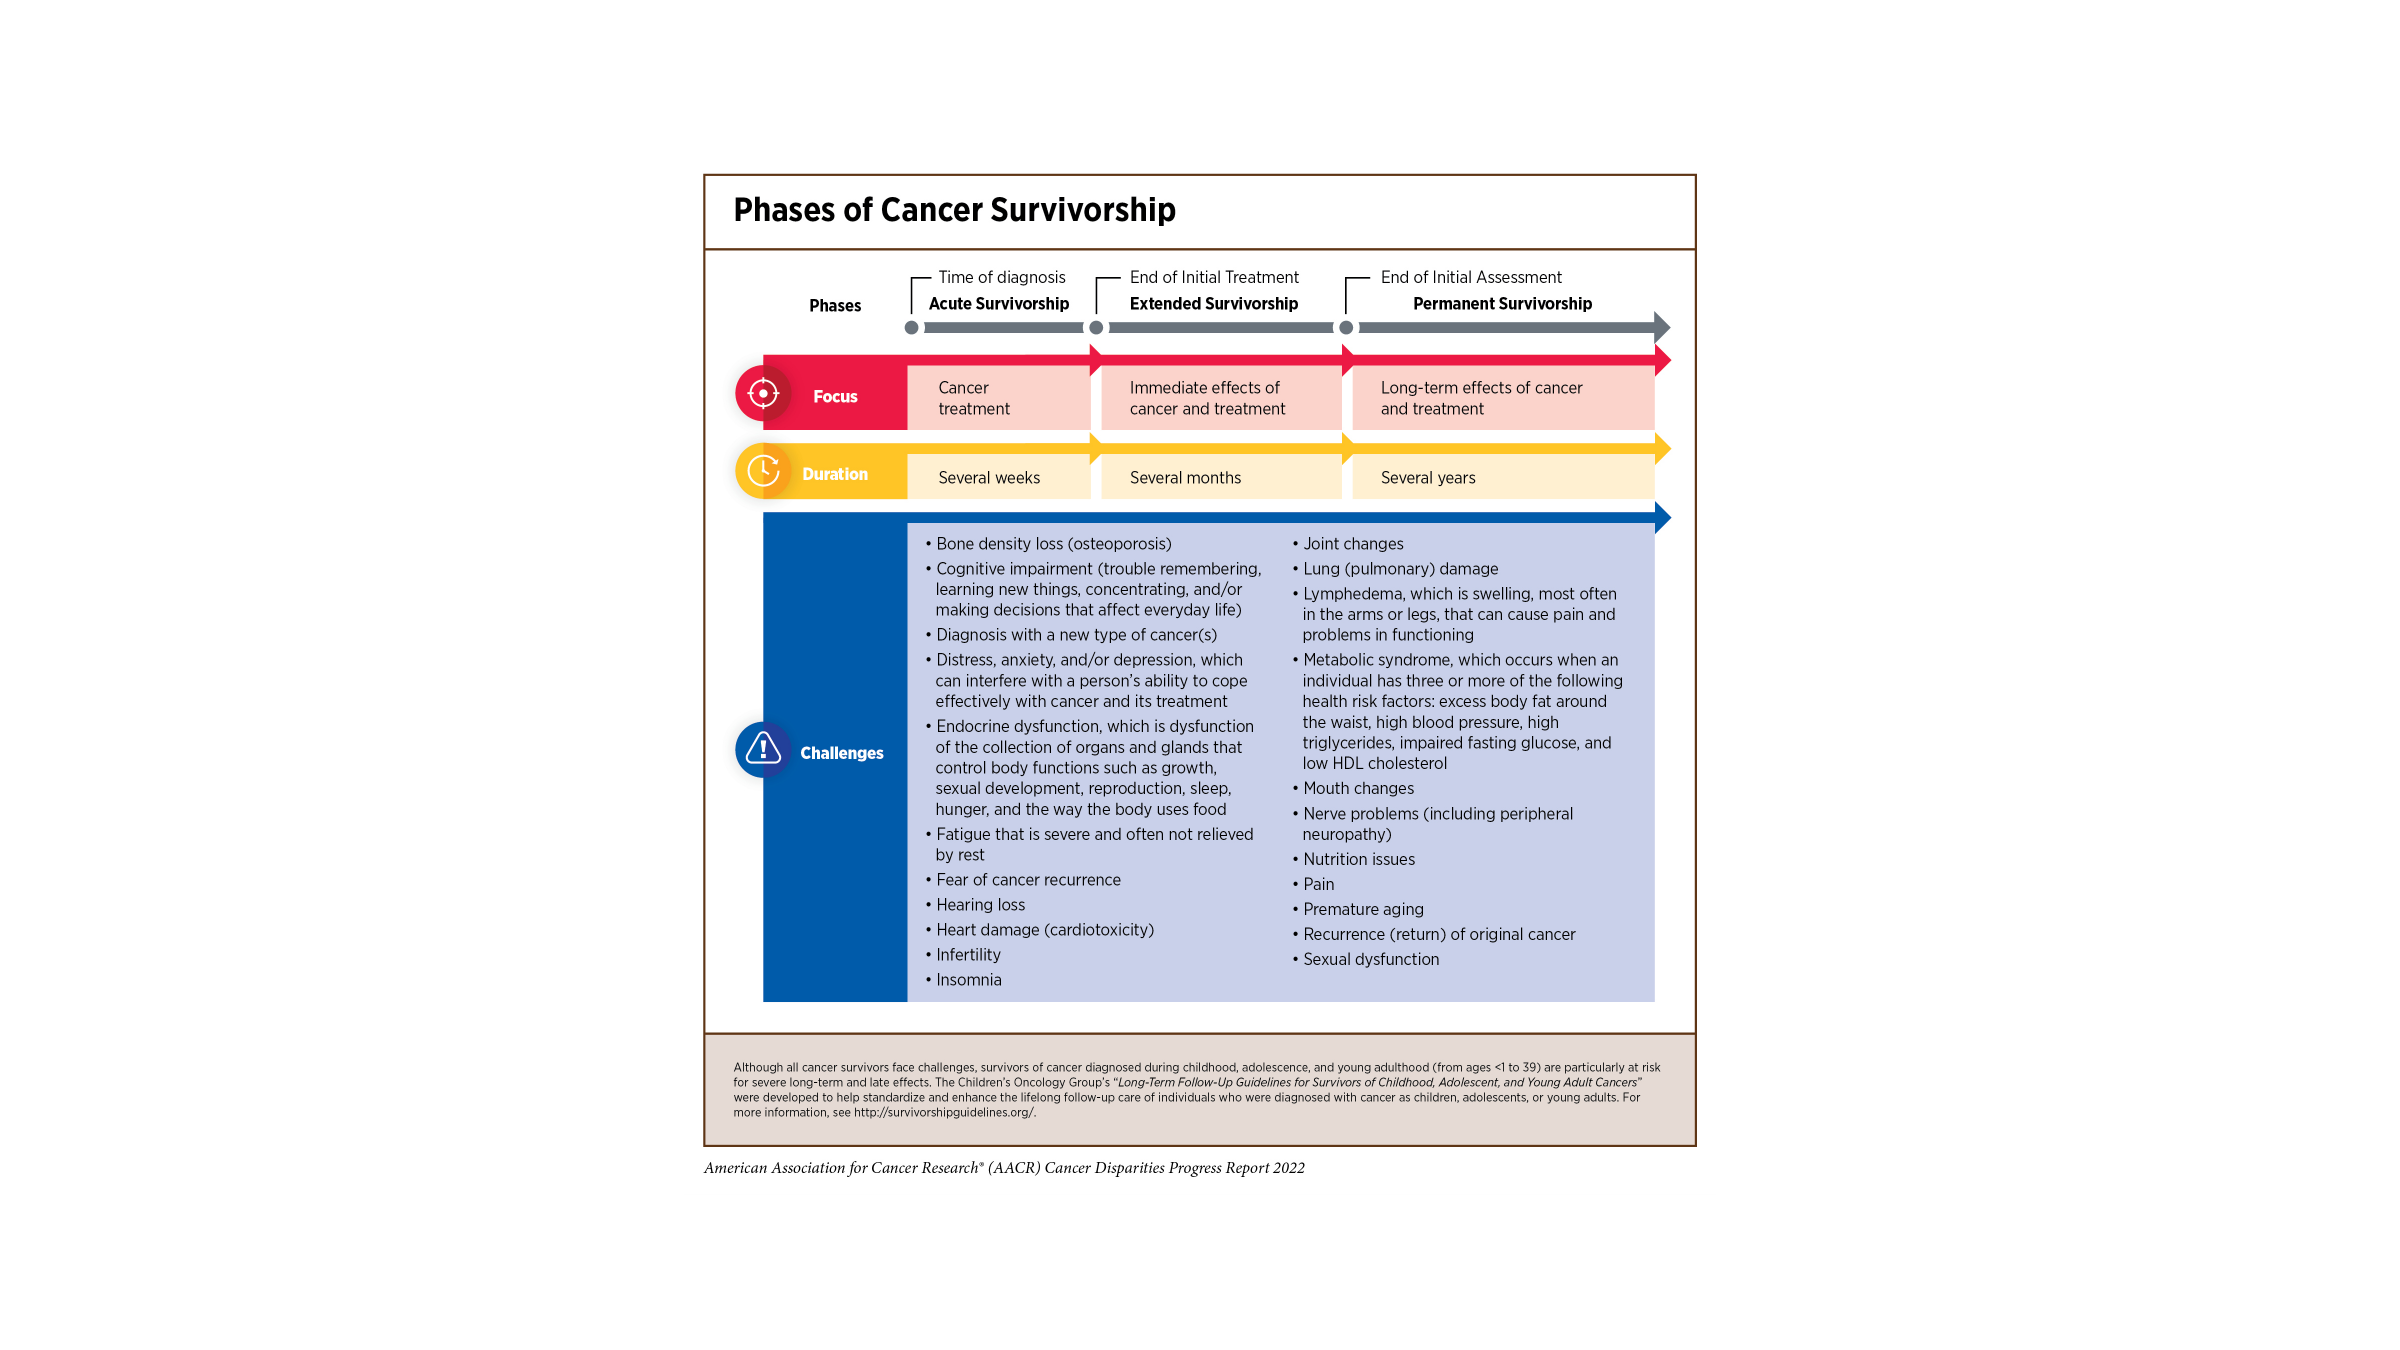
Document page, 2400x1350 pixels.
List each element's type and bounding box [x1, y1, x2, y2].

picture [684, 155, 1716, 1195]
